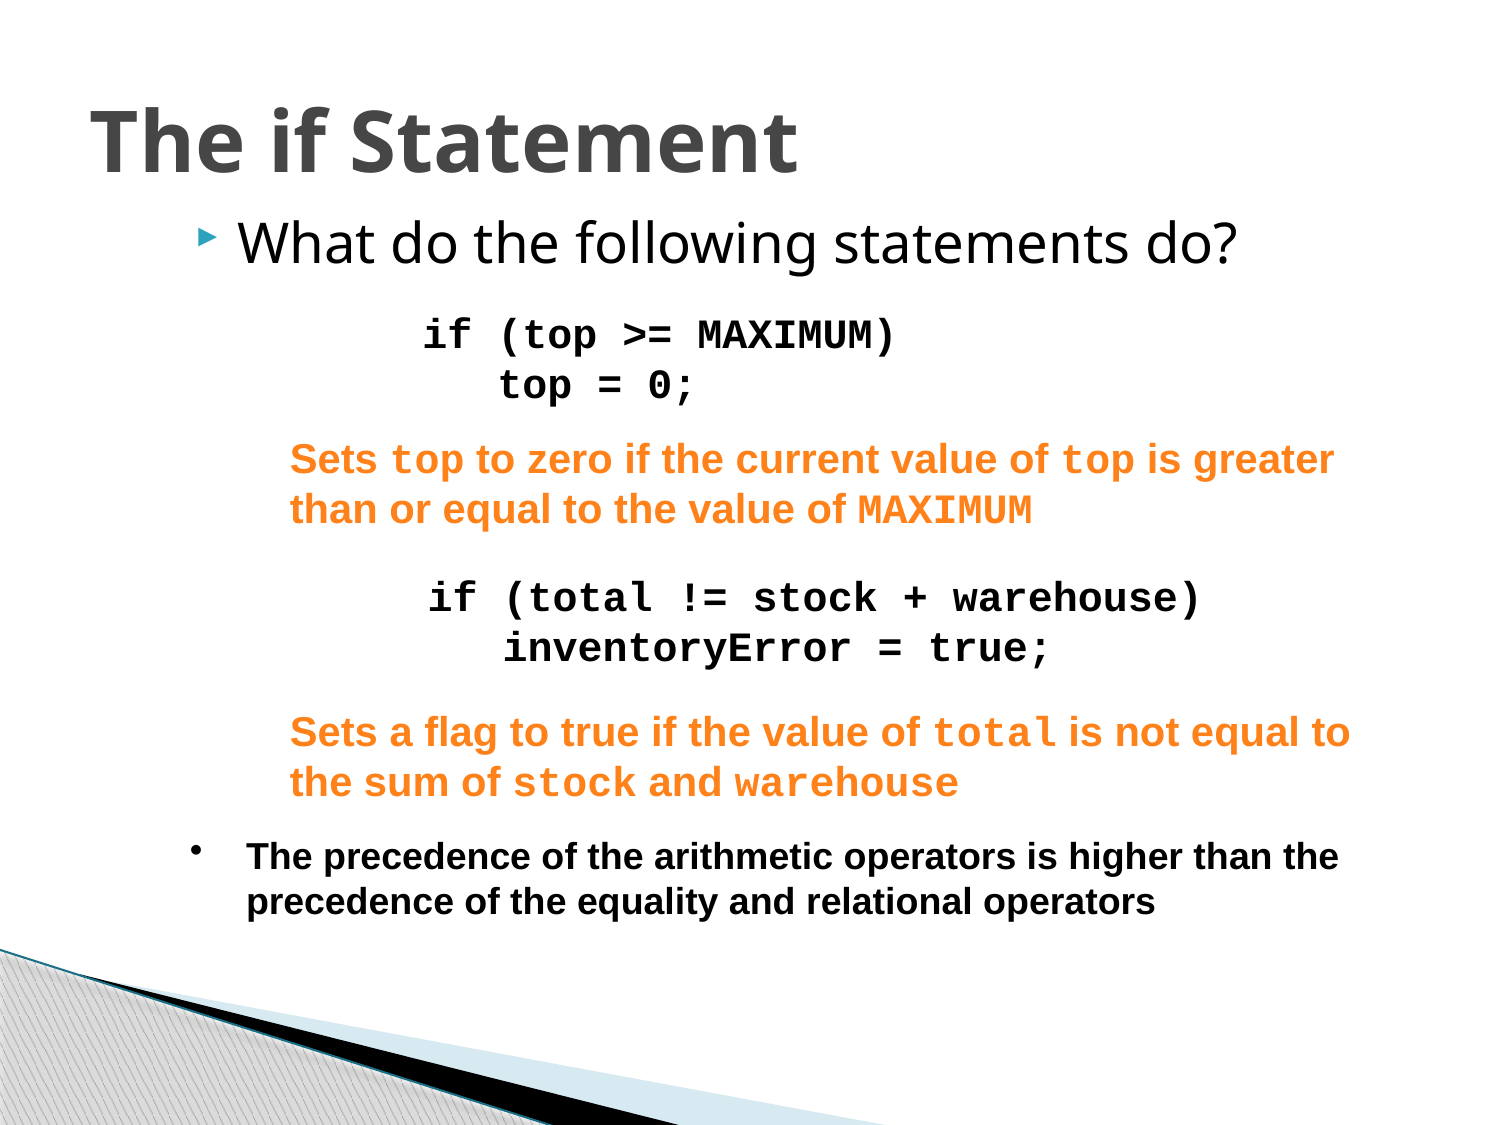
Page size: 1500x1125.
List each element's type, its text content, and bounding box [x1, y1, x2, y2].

text_box The precedence of the arithmetic operators is higher than the precedence of the equality and relational operators [174, 824, 1475, 1038]
text_box if (top >= MAXIMUM) top = 0; [407, 299, 913, 415]
title The if Statement [75, 45, 1425, 233]
text_box Sets a flag to true if the value of total is not equal to the sum of stock and warehouse [274, 697, 1388, 813]
text_box Sets top to zero if the current value of top is greater than or equal to the value of MAXIMUM [275, 424, 1350, 540]
text_box if (total != stock + warehouse) inventoryError = true; [412, 562, 1218, 678]
list What do the following statements do? [162, 200, 1463, 313]
